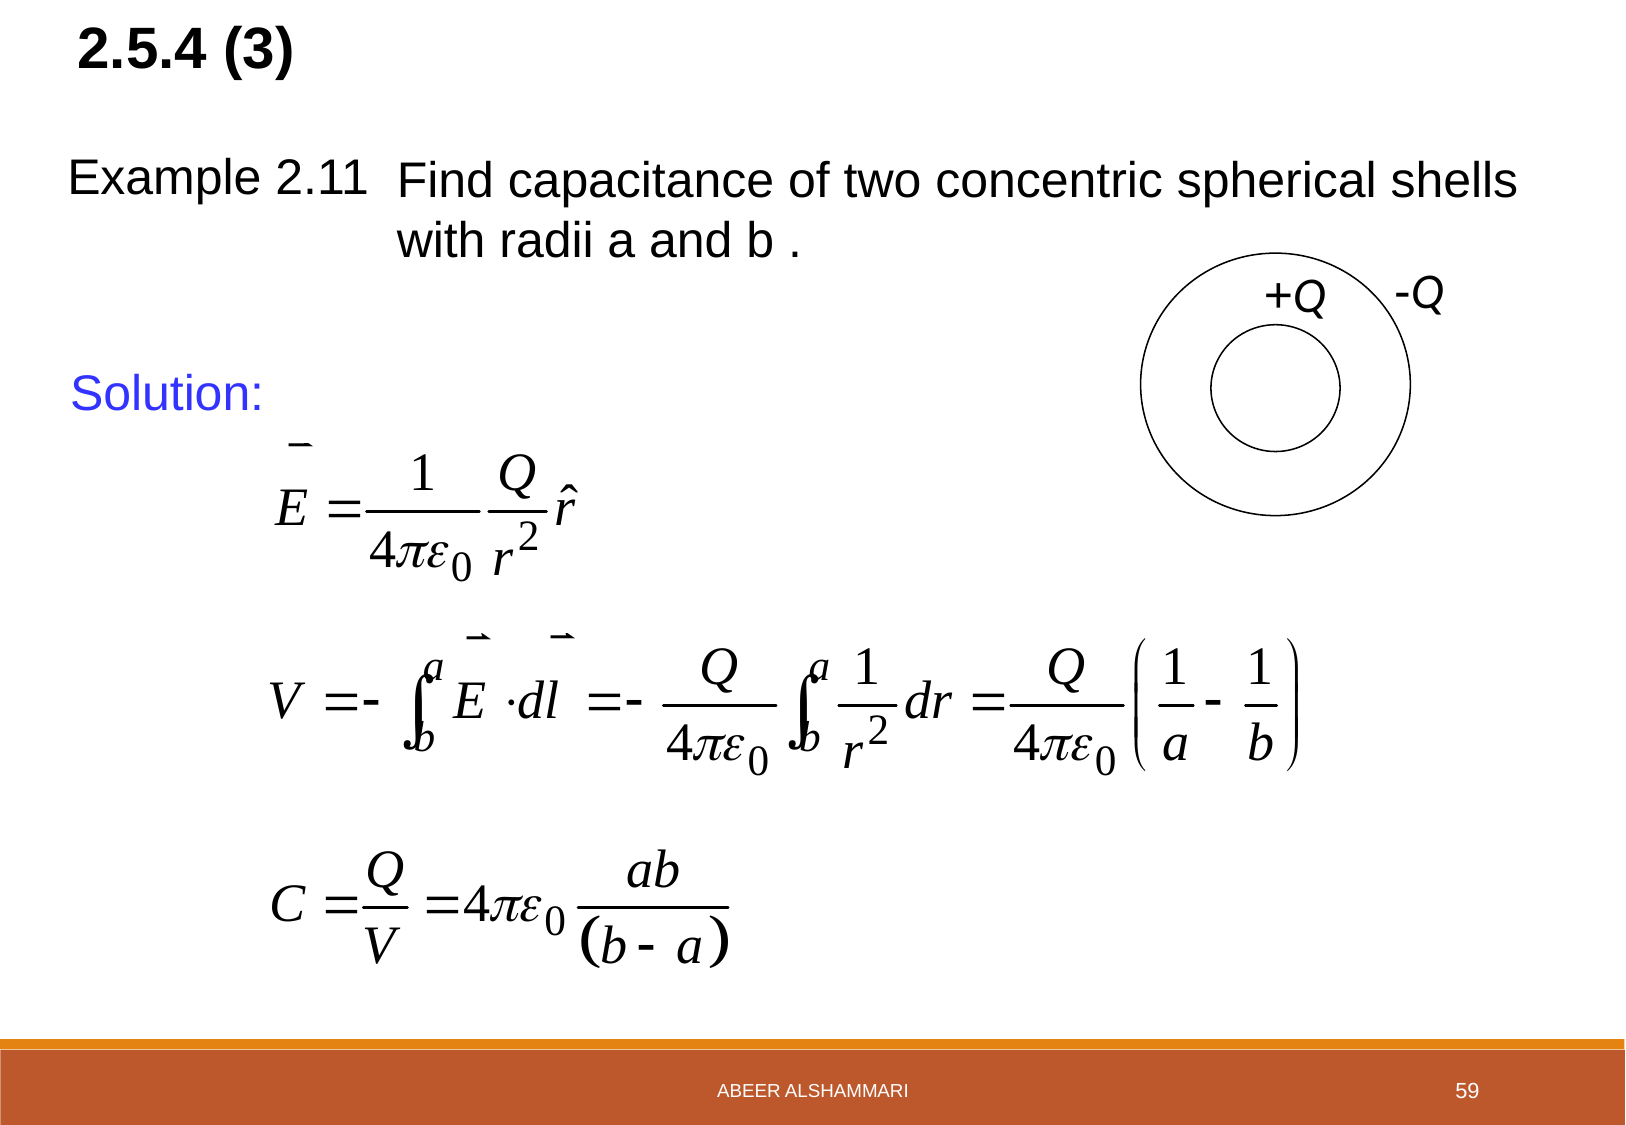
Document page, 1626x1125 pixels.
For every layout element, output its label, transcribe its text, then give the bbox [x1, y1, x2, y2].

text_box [267, 839, 735, 989]
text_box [270, 443, 582, 588]
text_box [269, 632, 1309, 782]
text_box Example 2.11 [52, 137, 385, 213]
text_box +Q [1249, 255, 1342, 330]
slide_number 59 [1319, 1059, 1495, 1120]
footer Abeer Alshammari [491, 1059, 1135, 1120]
text_box Solution: [55, 352, 280, 428]
text_box 2.5.4 (3) [62, 2, 311, 88]
text_box -Q [1379, 250, 1460, 326]
text_box [1210, 324, 1341, 452]
text_box [1140, 255, 1411, 516]
text_box Find capacitance of two concentric spherical shells with radii a and b . [382, 140, 1534, 276]
